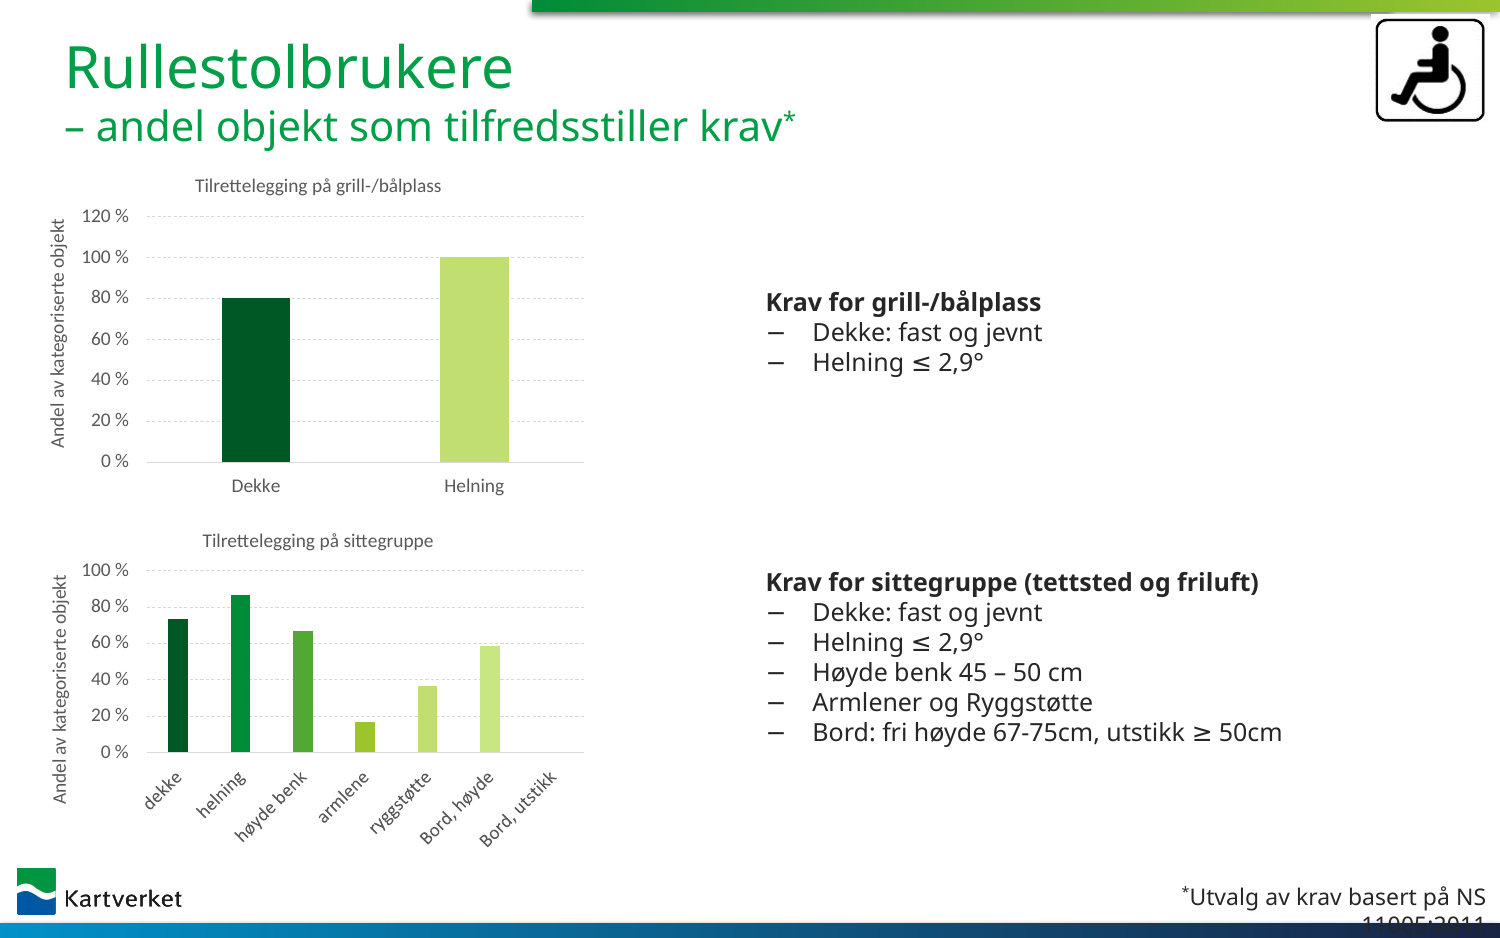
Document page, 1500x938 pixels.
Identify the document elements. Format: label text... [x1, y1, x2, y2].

picture [1371, 13, 1491, 127]
text_box Krav for sittegruppe (tettsted og friluft) Dekke: fast og jevnt Helning ≤ 2,9° Høyde benk 45 – 50 cm Armlener og Ryggstøtte Bord: fri høyde 67-75cm, utstikk ≥ 50cm [750, 559, 1500, 754]
text_box Rullestolbrukere – andel objekt som tilfredsstiller krav* [49, 14, 1431, 158]
picture [41, 520, 595, 859]
text_box Krav for grill-/bålplass Dekke: fast og jevnt Helning ≤ 2,9° [750, 279, 1452, 384]
picture [41, 166, 595, 505]
text_box *Utvalg av krav basert på NS 11005:2011 [1068, 873, 1500, 938]
